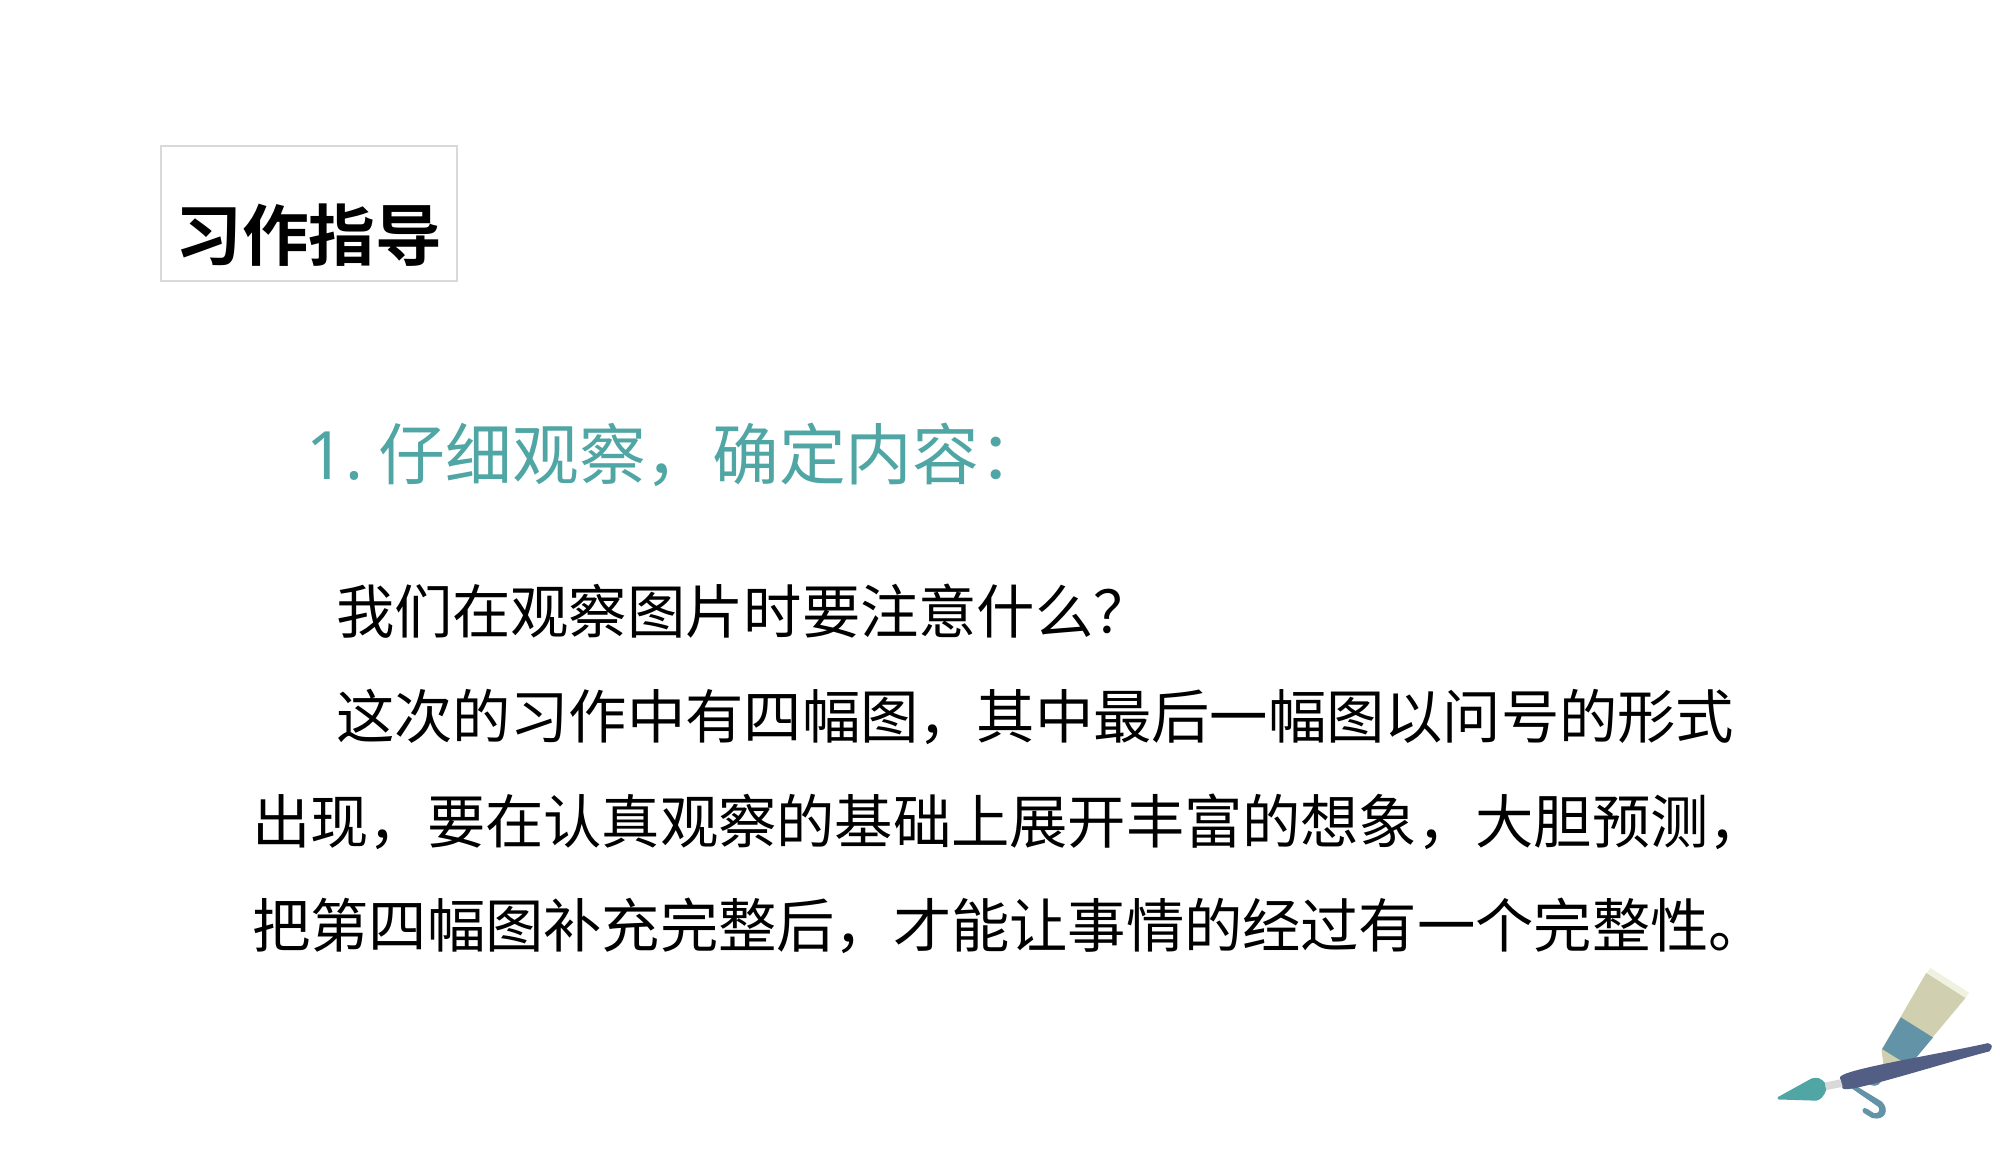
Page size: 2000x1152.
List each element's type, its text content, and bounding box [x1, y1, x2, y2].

text_box 习作指导 [160, 145, 458, 282]
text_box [1811, 970, 1974, 1152]
text_box 1.仔细观察，确定内容： [274, 365, 1200, 501]
text_box 我们在观察图片时要注意什么？ 这次的习作中有四幅图，其中最后一幅图以问号的形式出现，要在认真观察的基础上展开丰富的想象，大胆预测，把第四幅图补充完整后，才能让事情的经过有一个完整性。 [237, 532, 1800, 968]
